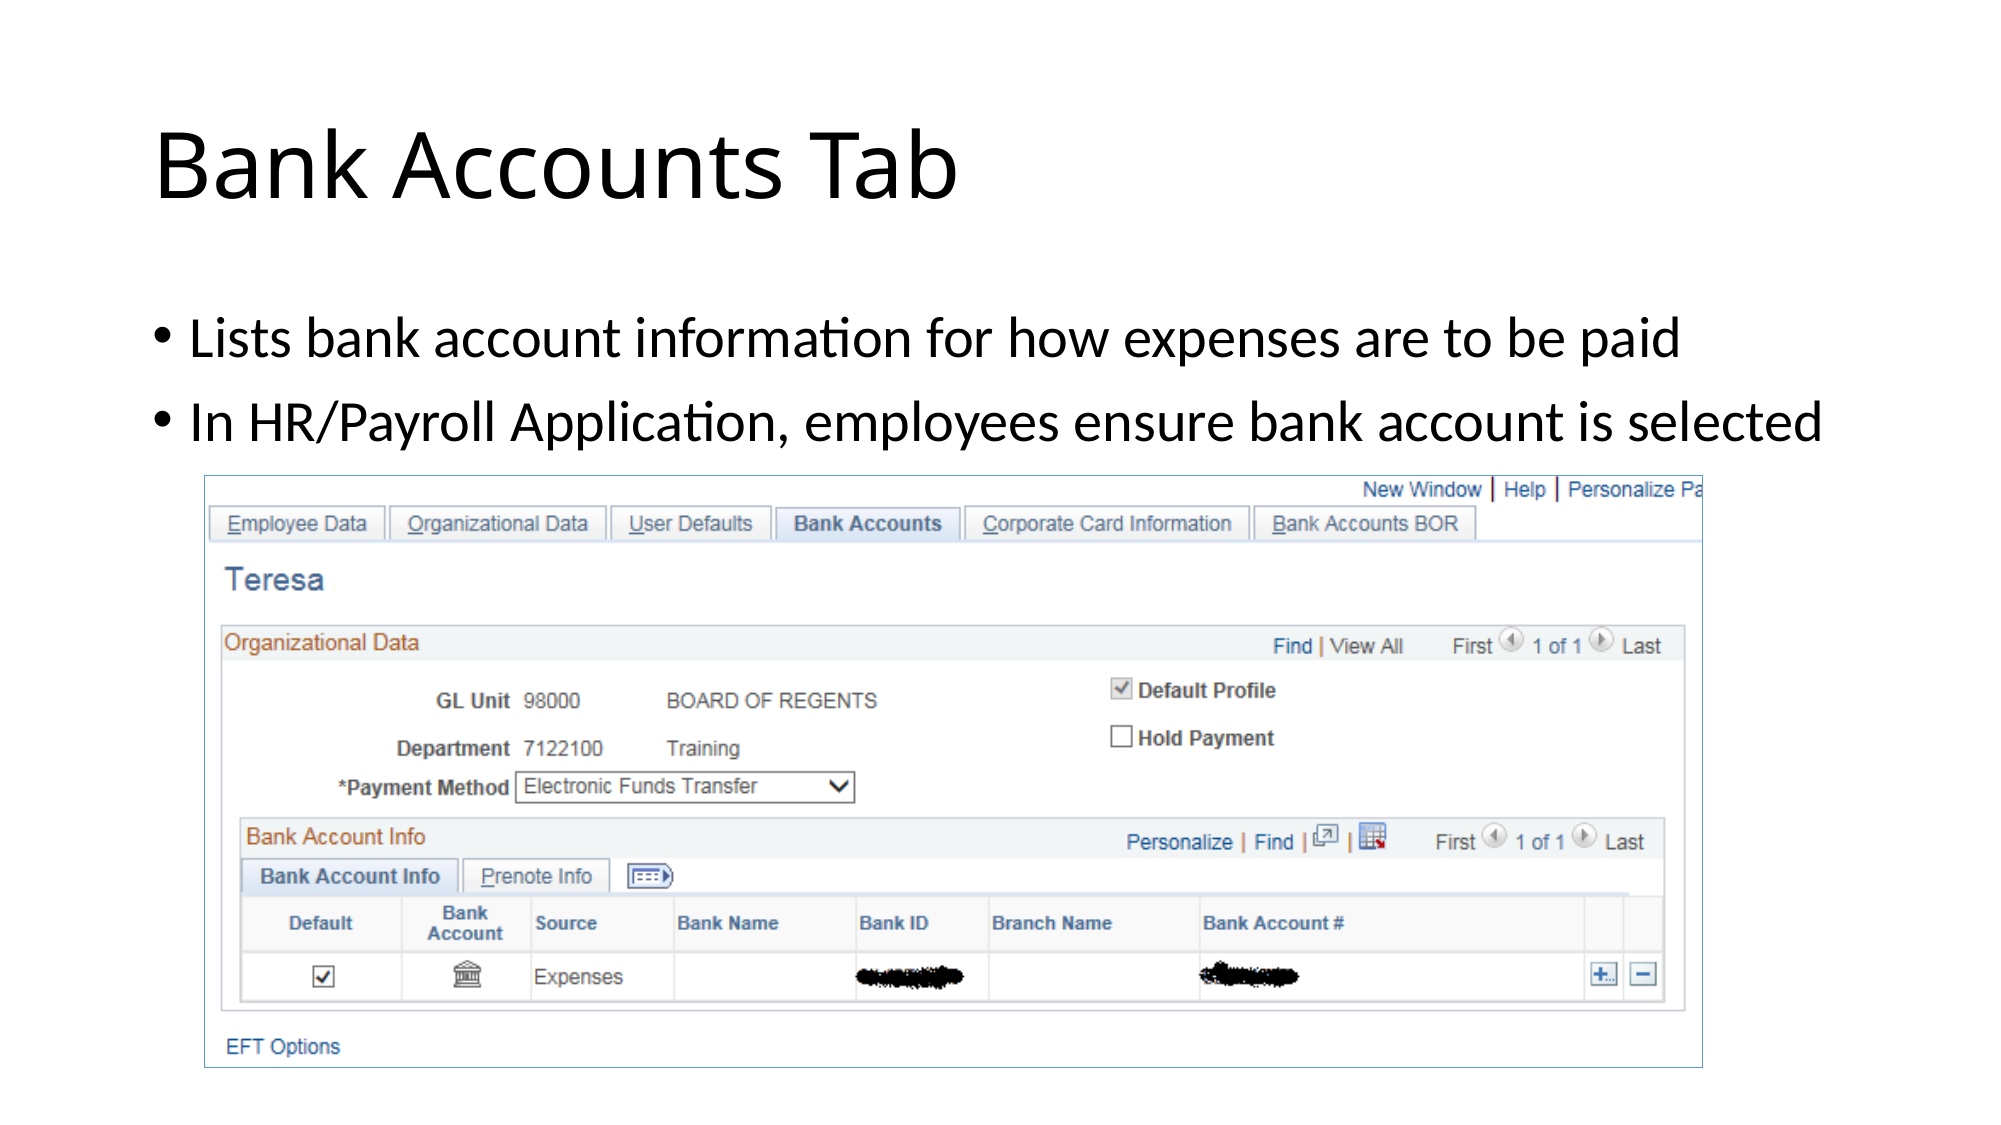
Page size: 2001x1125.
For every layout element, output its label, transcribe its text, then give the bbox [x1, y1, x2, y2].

title Bank Accounts Tab [137, 59, 1863, 278]
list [204, 475, 1703, 1068]
list Lists bank account information for how expenses are to be paid In HR/Payroll Application, employees ensure bank account is selected [137, 299, 1934, 516]
